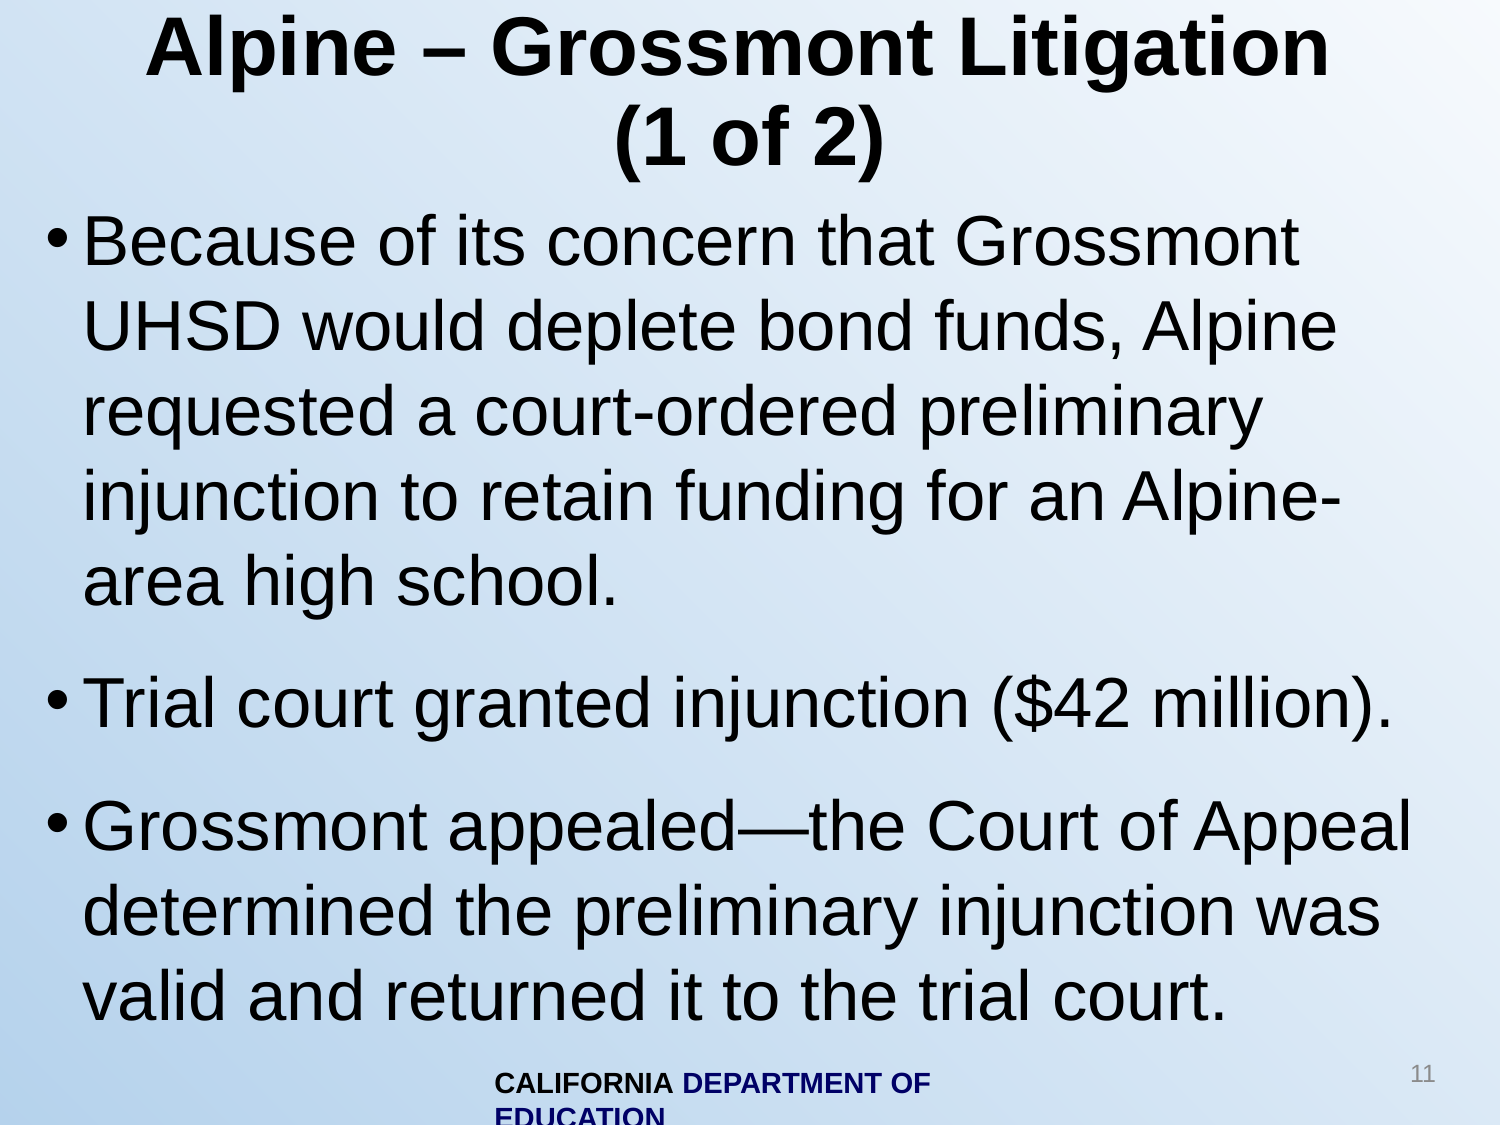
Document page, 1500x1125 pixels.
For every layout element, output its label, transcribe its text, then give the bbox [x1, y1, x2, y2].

list Because of its concern that Grossmont UHSD would deplete bond funds, Alpine requested a court-ordered preliminary injunction to retain funding for an Alpine-area high school. Trial court granted injunction ($42 million). Grossmont appealed―the Court of Appeal determined the preliminary injunction was valid and returned it to the trial court. [30, 187, 1500, 1013]
slide_number 11 [1113, 1042, 1451, 1103]
title Alpine – Grossmont Litigation (1 of 2) [0, 0, 1500, 188]
